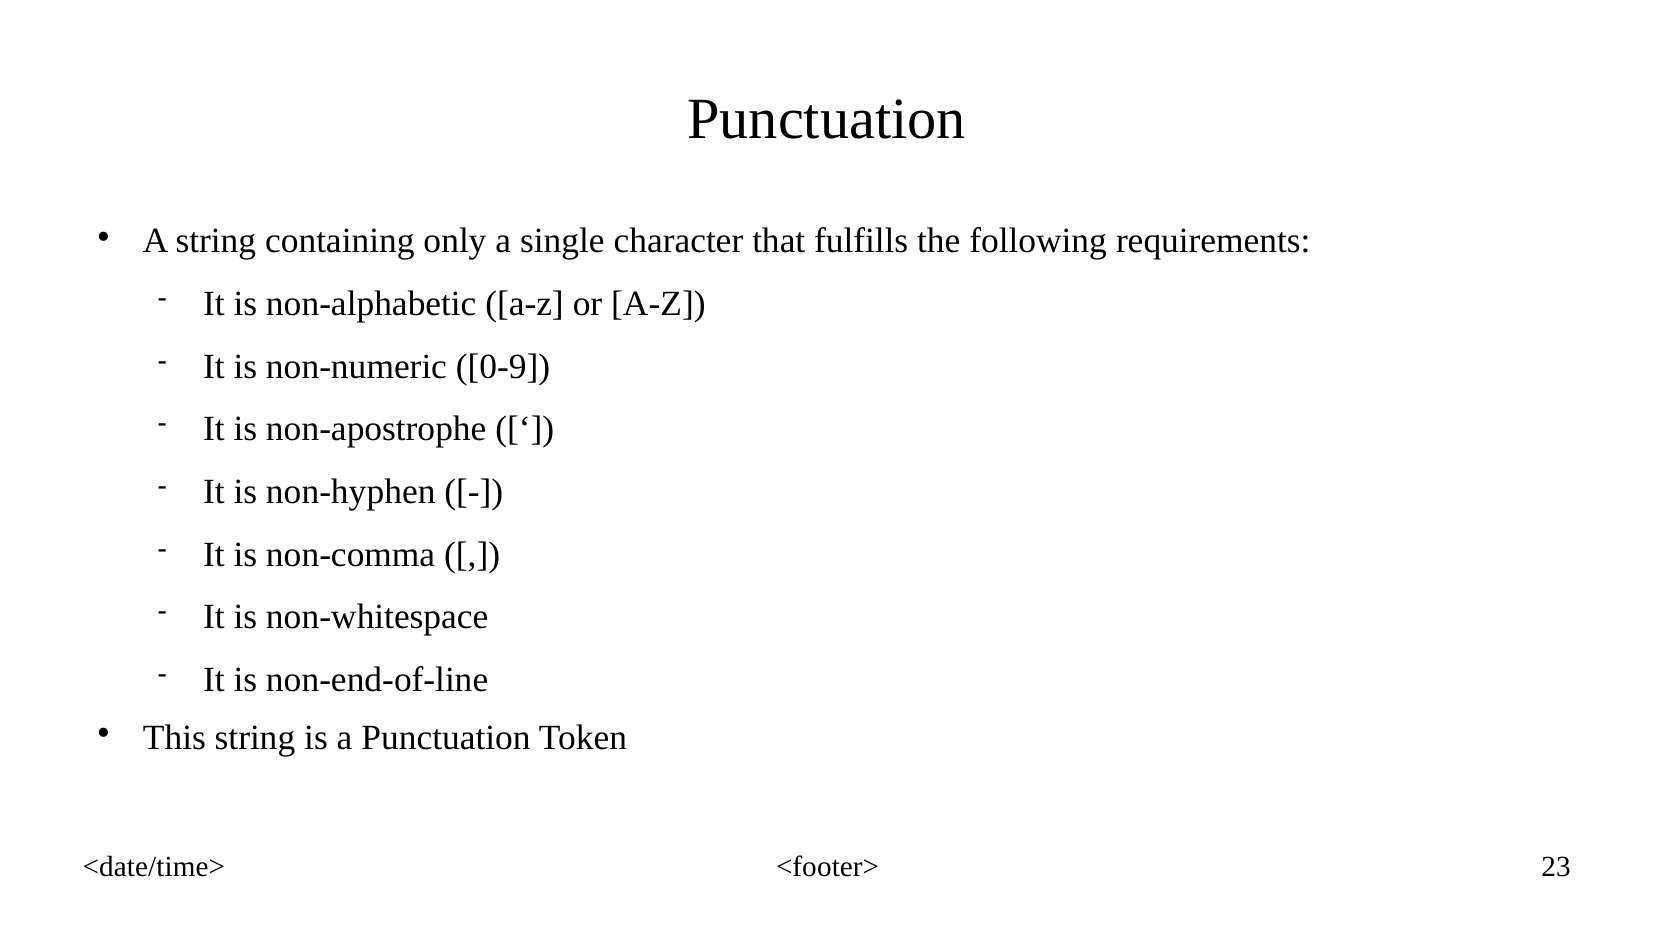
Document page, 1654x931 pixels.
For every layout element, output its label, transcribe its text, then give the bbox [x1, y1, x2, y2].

text_box Punctuation [82, 37, 1571, 193]
text_box A string containing only a single character that fulfills the following requirements: It is non-alphabetic ([a-z] or [A-Z]) It is non-numeric ([0-9]) It is non-apostrophe ([‘]) It is non-hyphen ([-]) It is non-comma ([,]) It is non-whitespace It is non-end-of-line This string is a Punctuation Token [82, 217, 1571, 757]
